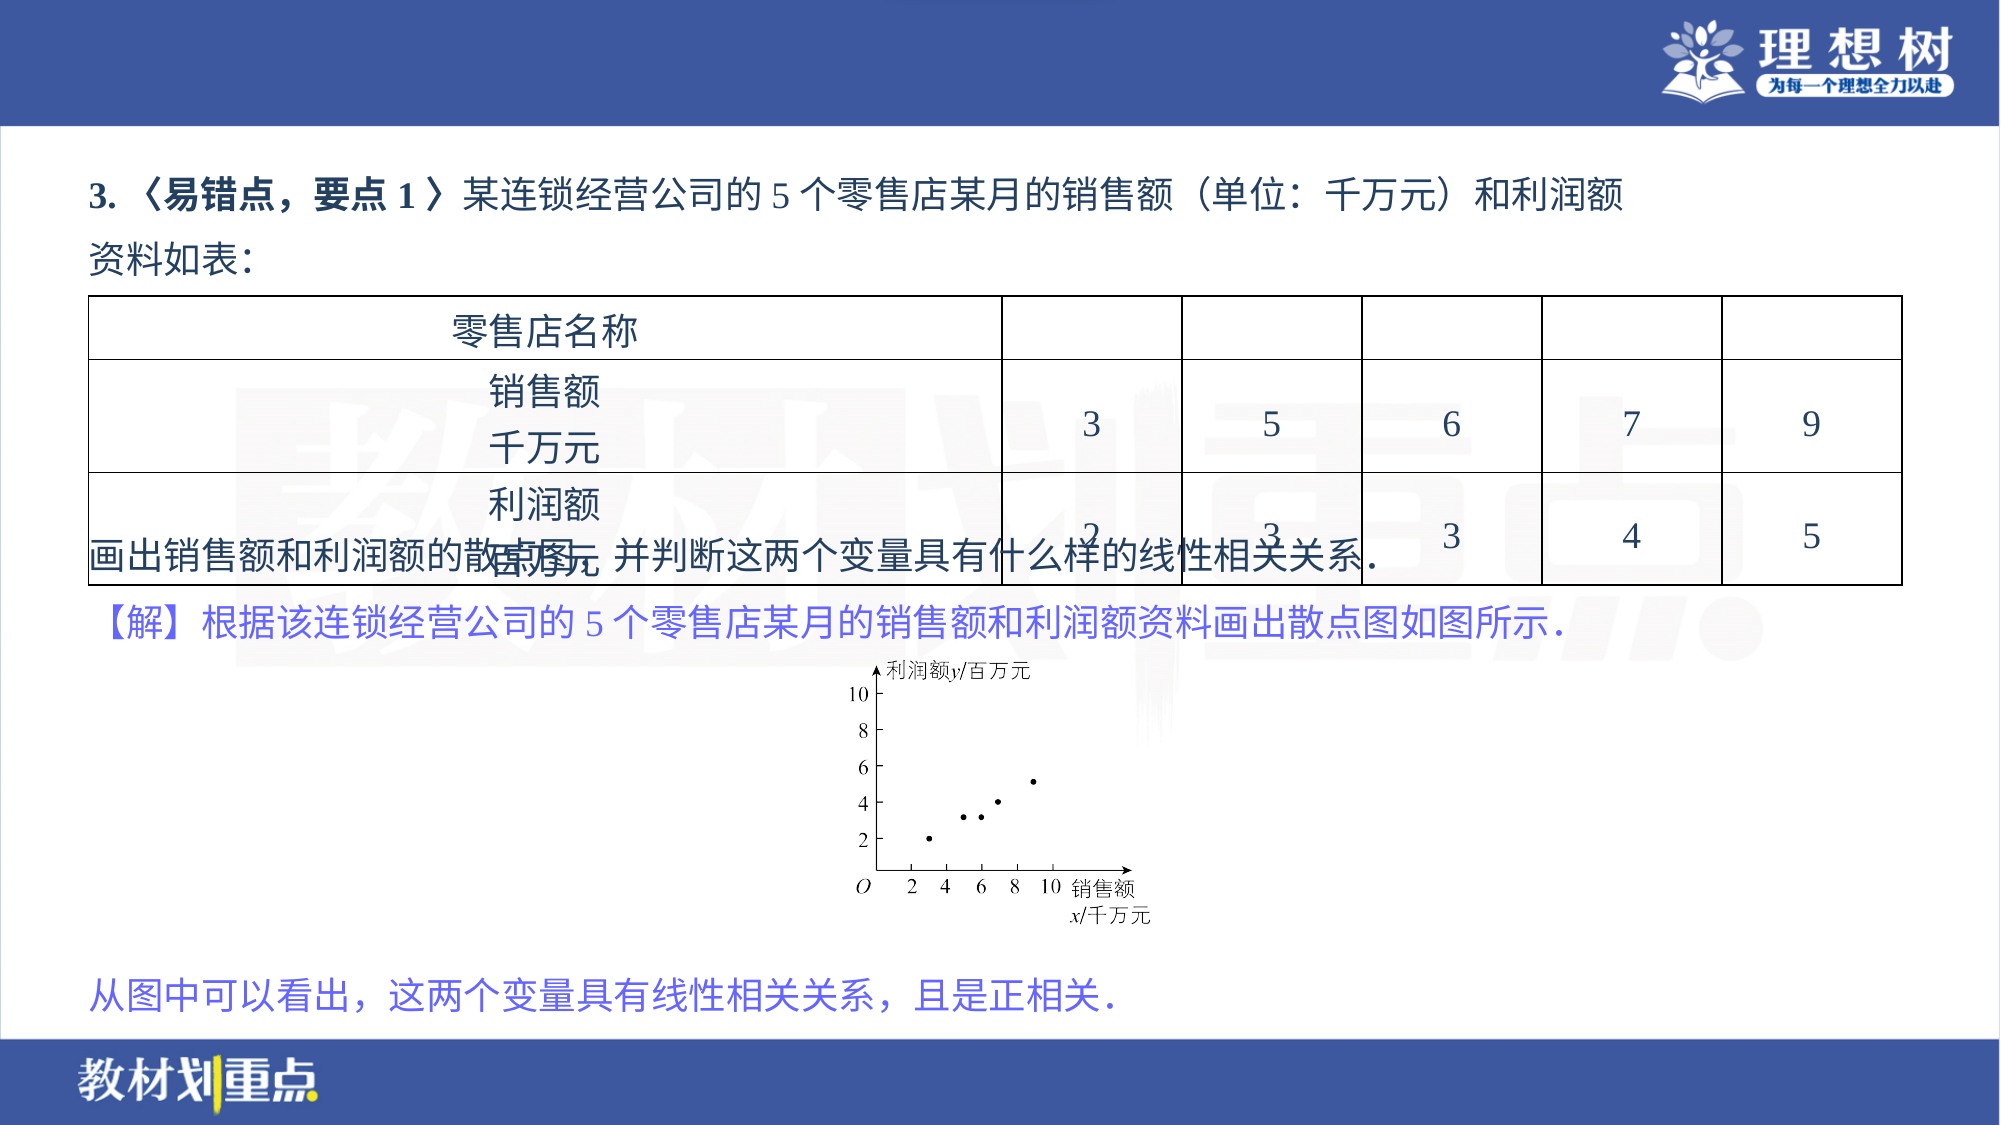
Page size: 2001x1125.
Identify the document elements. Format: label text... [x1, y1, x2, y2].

text_box 【解】根据该连锁经营公司的5个零售店某月的销售额和利润额资料画出散点图如图所示． [88, 577, 1911, 637]
text_box 从图中可以看出，这两个变量具有线性相关关系，且是正相关． [88, 950, 1911, 1011]
text_box 画出销售额和利润额的散点图，并判断这两个变量具有什么样的线性相关关系． [88, 510, 1911, 571]
picture [0, 0, 2000, 1125]
